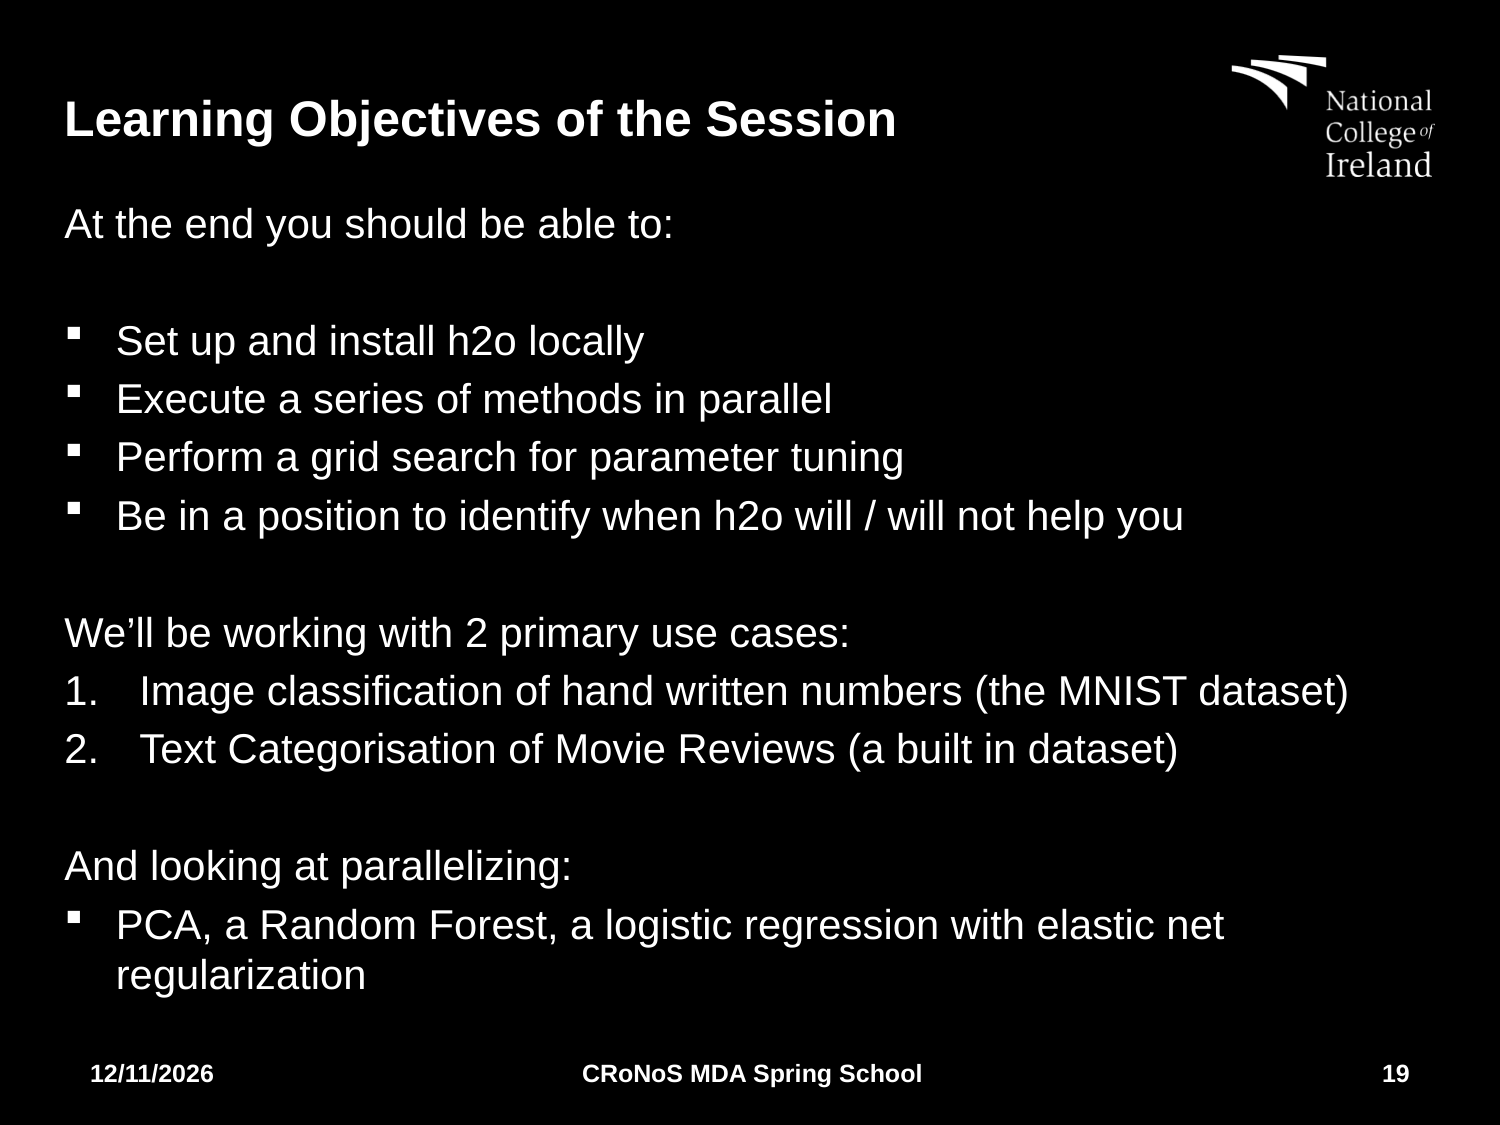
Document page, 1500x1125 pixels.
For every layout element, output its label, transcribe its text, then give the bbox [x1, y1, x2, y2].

slide_number 19 [1074, 1042, 1425, 1103]
title Learning Objectives of the Session [63, 54, 1199, 148]
list At the end you should be able to: Set up and install h2o locally Execute a series of methods in parallel Perform a grid search for parameter tuning Be in a position to identify when h2o will / will not help you We’ll be working with 2 primary use cases: Image classification of hand written numbers (the MNIST dataset) Text Categorisation of Movie Reviews (a built in dataset) And looking at parallelizing: PCA, a Random Forest, a logistic regression with elastic net regularization [64, 196, 1436, 1000]
picture [1231, 54, 1436, 178]
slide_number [75, 1042, 425, 1103]
footer CRoNoS MDA Spring School [458, 1042, 1047, 1103]
